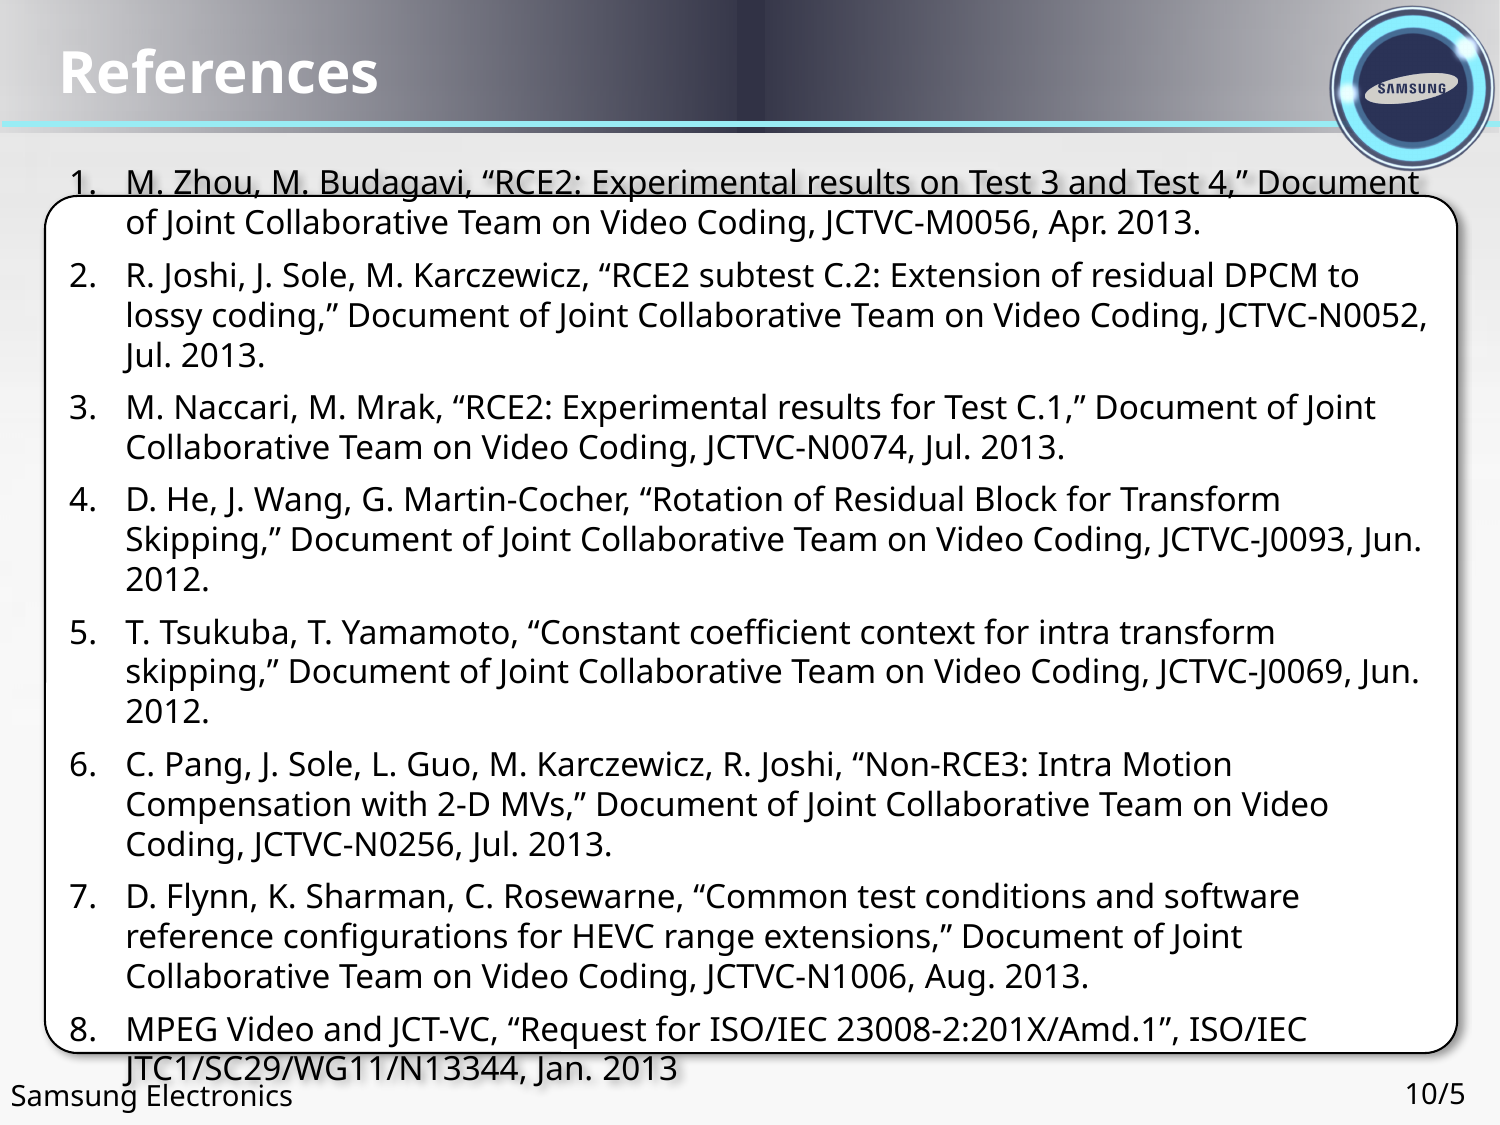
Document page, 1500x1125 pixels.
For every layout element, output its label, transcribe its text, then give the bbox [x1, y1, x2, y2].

slide_number 10 [1130, 1065, 1481, 1125]
text_box M. Zhou, M. Budagavi, “RCE2: Experimental results on Test 3 and Test 4,” Document of Joint Collaborative Team on Video Coding, JCTVC-M0056, Apr. 2013. R. Joshi, J. Sole, M. Karczewicz, “RCE2 subtest C.2: Extension of residual DPCM to lossy coding,” Document of Joint Collaborative Team on Video Coding, JCTVC-N0052, Jul. 2013. M. Naccari, M. Mrak, “RCE2: Experimental results for Test C.1,” Document of Joint Collaborative Team on Video Coding, JCTVC-N0074, Jul. 2013. D. He, J. Wang, G. Martin-Cocher, “Rotation of Residual Block for Transform Skipping,” Document of Joint Collaborative Team on Video Coding, JCTVC-J0093, Jun. 2012. T. Tsukuba, T. Yamamoto, “Constant coefficient context for intra transform skipping,” Document of Joint Collaborative Team on Video Coding, JCTVC-J0069, Jun. 2012. C. Pang, J. Sole, L. Guo, M. Karczewicz, R. Joshi, “Non-RCE3: Intra Motion Compensation with 2-D MVs,” Document of Joint Collaborative Team on Video Coding, JCTVC-N0256, Jul. 2013. D. Flynn, K. Sharman, C. Rosewarne, “Common test conditions and software reference configurations for HEVC range extensions,” Document of Joint Collaborative Team on Video Coding, JCTVC-N1006, Aug. 2013. MPEG Video and JCT-VC, “Request for ISO/IEC 23008-2:201X/Amd.1”, ISO/IEC JTC1/SC29/WG11/N13344, Jan. 2013 [44, 195, 1458, 1054]
text_box Samsung Electronics [0, 1069, 309, 1120]
picture [1328, 4, 1498, 195]
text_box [0, 0, 1500, 133]
